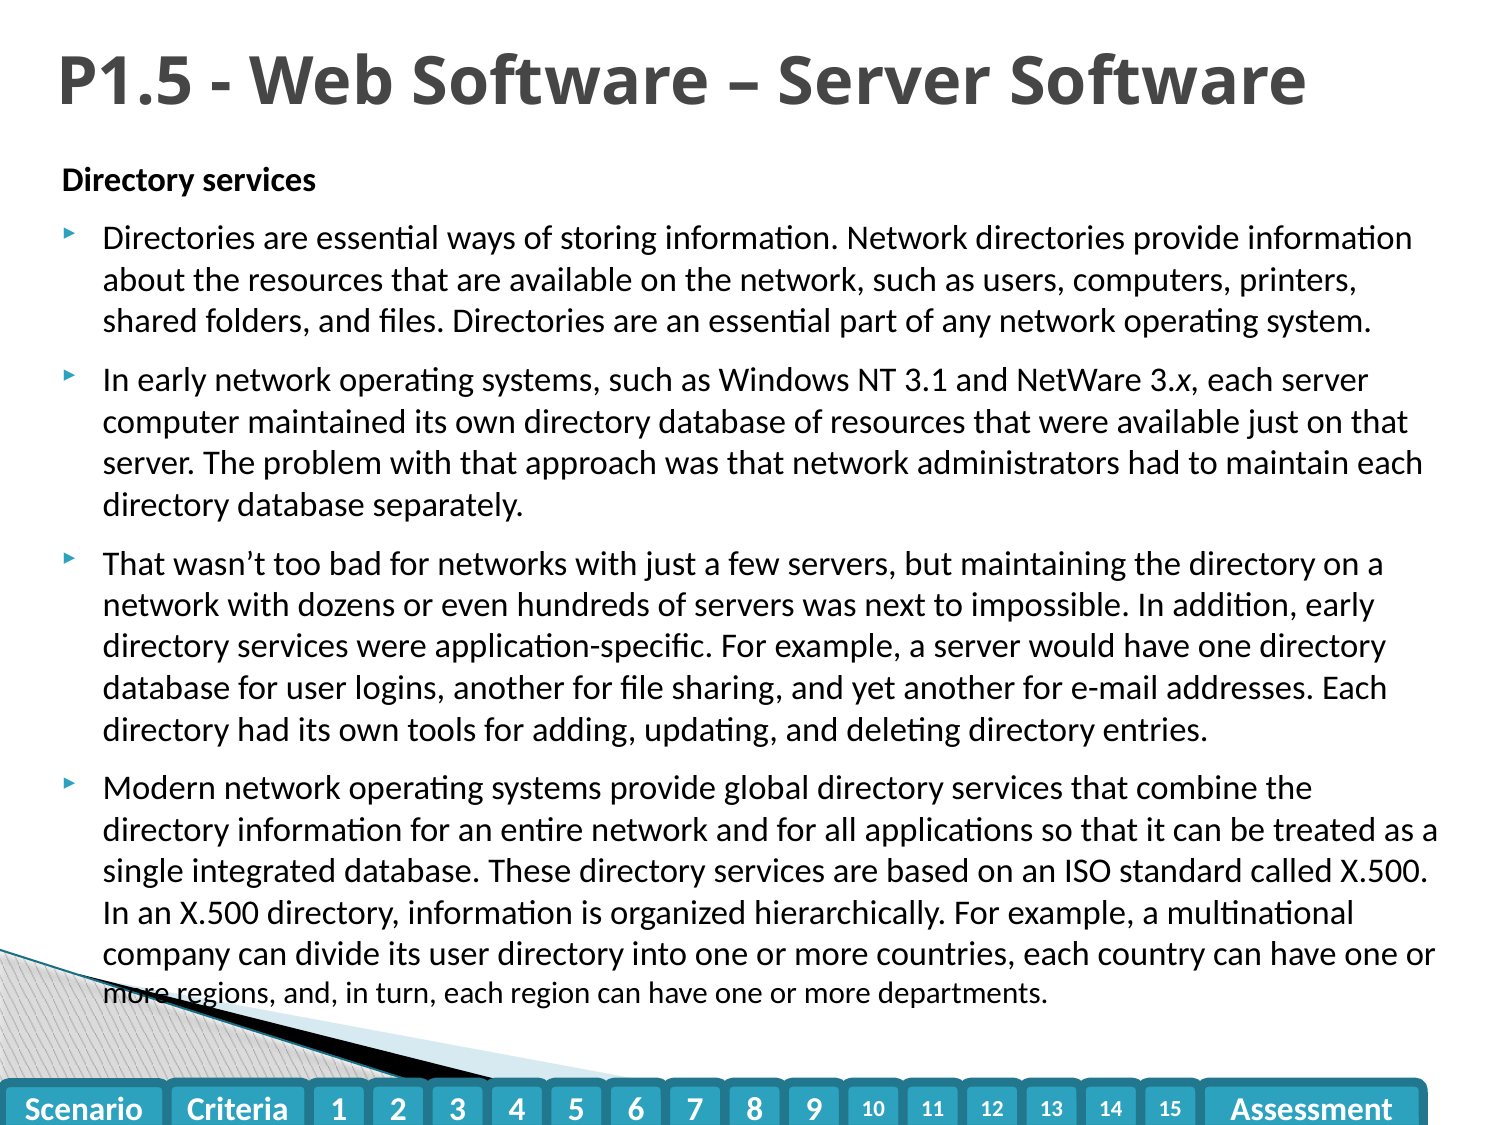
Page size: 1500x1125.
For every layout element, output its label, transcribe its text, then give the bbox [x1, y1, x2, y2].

title P1.5 - Web Software – Server Software [41, 19, 1392, 138]
list Directory services Directories are essential ways of storing information. Network directories provide information about the resources that are available on the network, such as users, computers, printers, shared folders, and files. Directories are an essential part of any network operating system. In early network operating systems, such as Windows NT 3.1 and NetWare 3.x, each server computer maintained its own directory database of resources that were available just on that server. The problem with that approach was that network administrators had to maintain each directory database separately. That wasn’t too bad for networks with just a few servers, but maintaining the directory on a network with dozens or even hundreds of servers was next to impossible. In addition, early directory services were application-specific. For example, a server would have one directory database for user logins, another for file sharing, and yet another for e-mail addresses. Each directory had its own tools for adding, updating, and deleting directory entries. Modern network operating systems provide global directory services that combine the directory information for an entire network and for all applications so that it can be treated as a single integrated database. These directory services are based on an ISO standard called X.500. In an X.500 directory, information is organized hierarchically. For example, a multinational company can divide its user directory into one or more countries, each country can have one or more regions, and, in turn, each region can have one or more departments. [29, 149, 1459, 1024]
